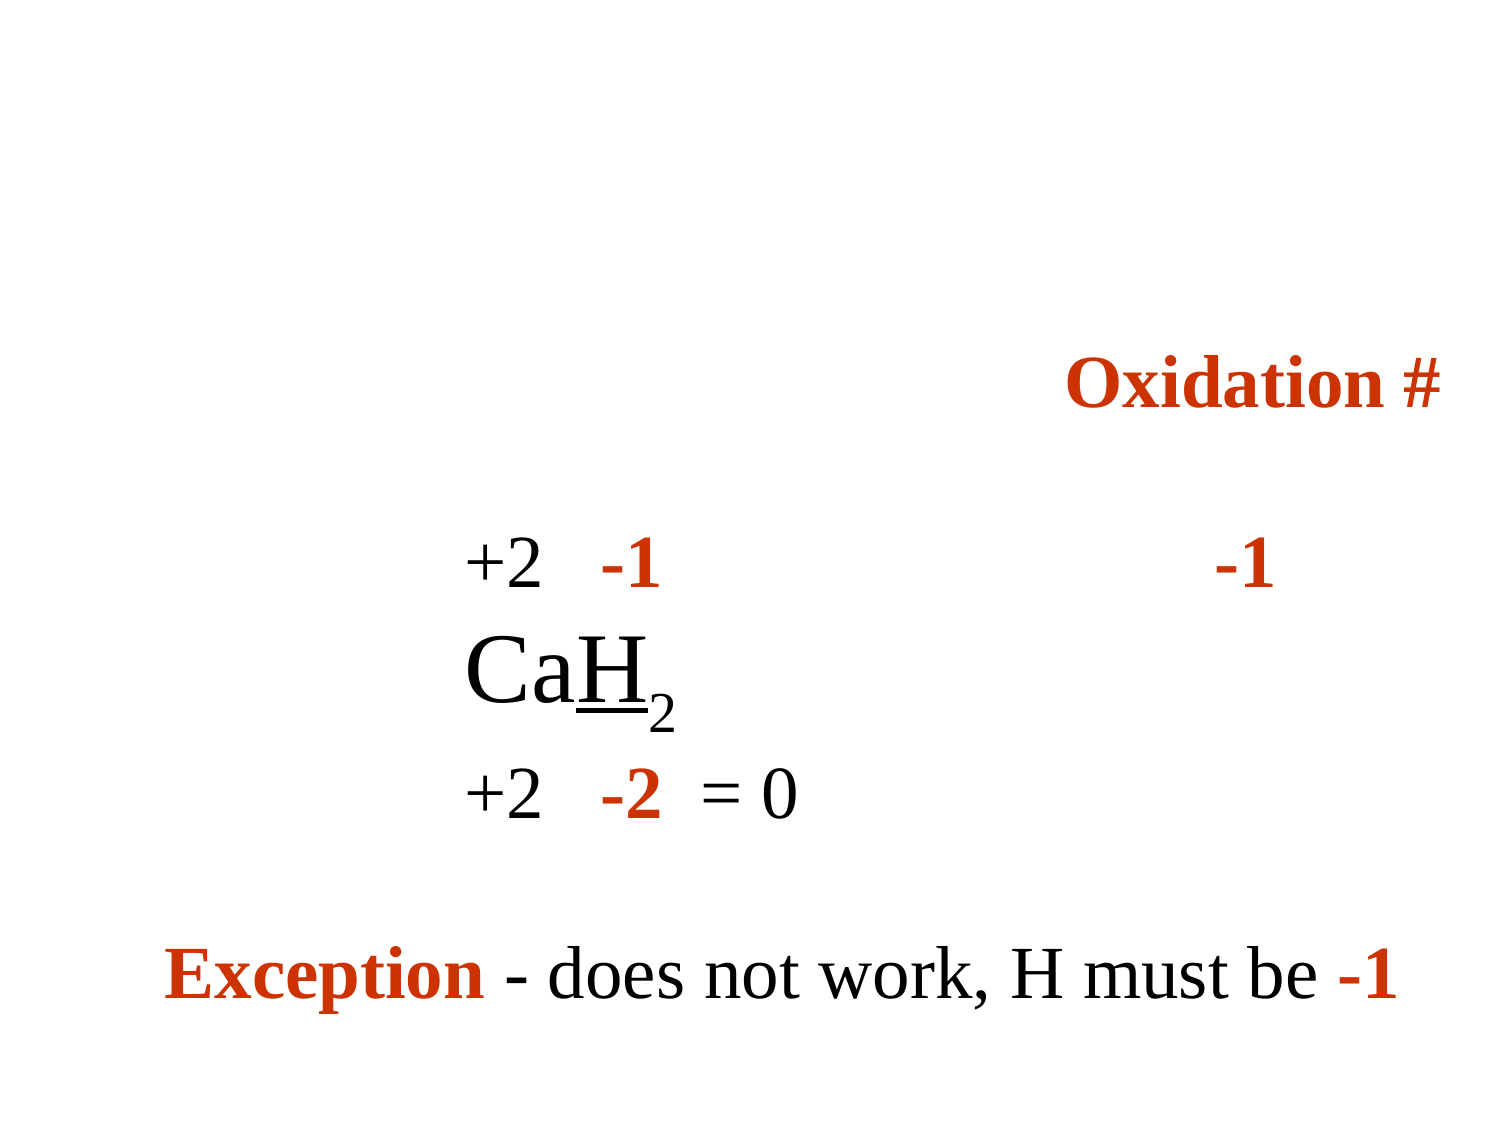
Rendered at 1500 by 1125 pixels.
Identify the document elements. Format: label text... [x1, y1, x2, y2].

text_box Oxidation # +2 -1 -1 CaH2 +2 -2 = 0 Exception - does not work, H must be -1 [0, 324, 1500, 1022]
